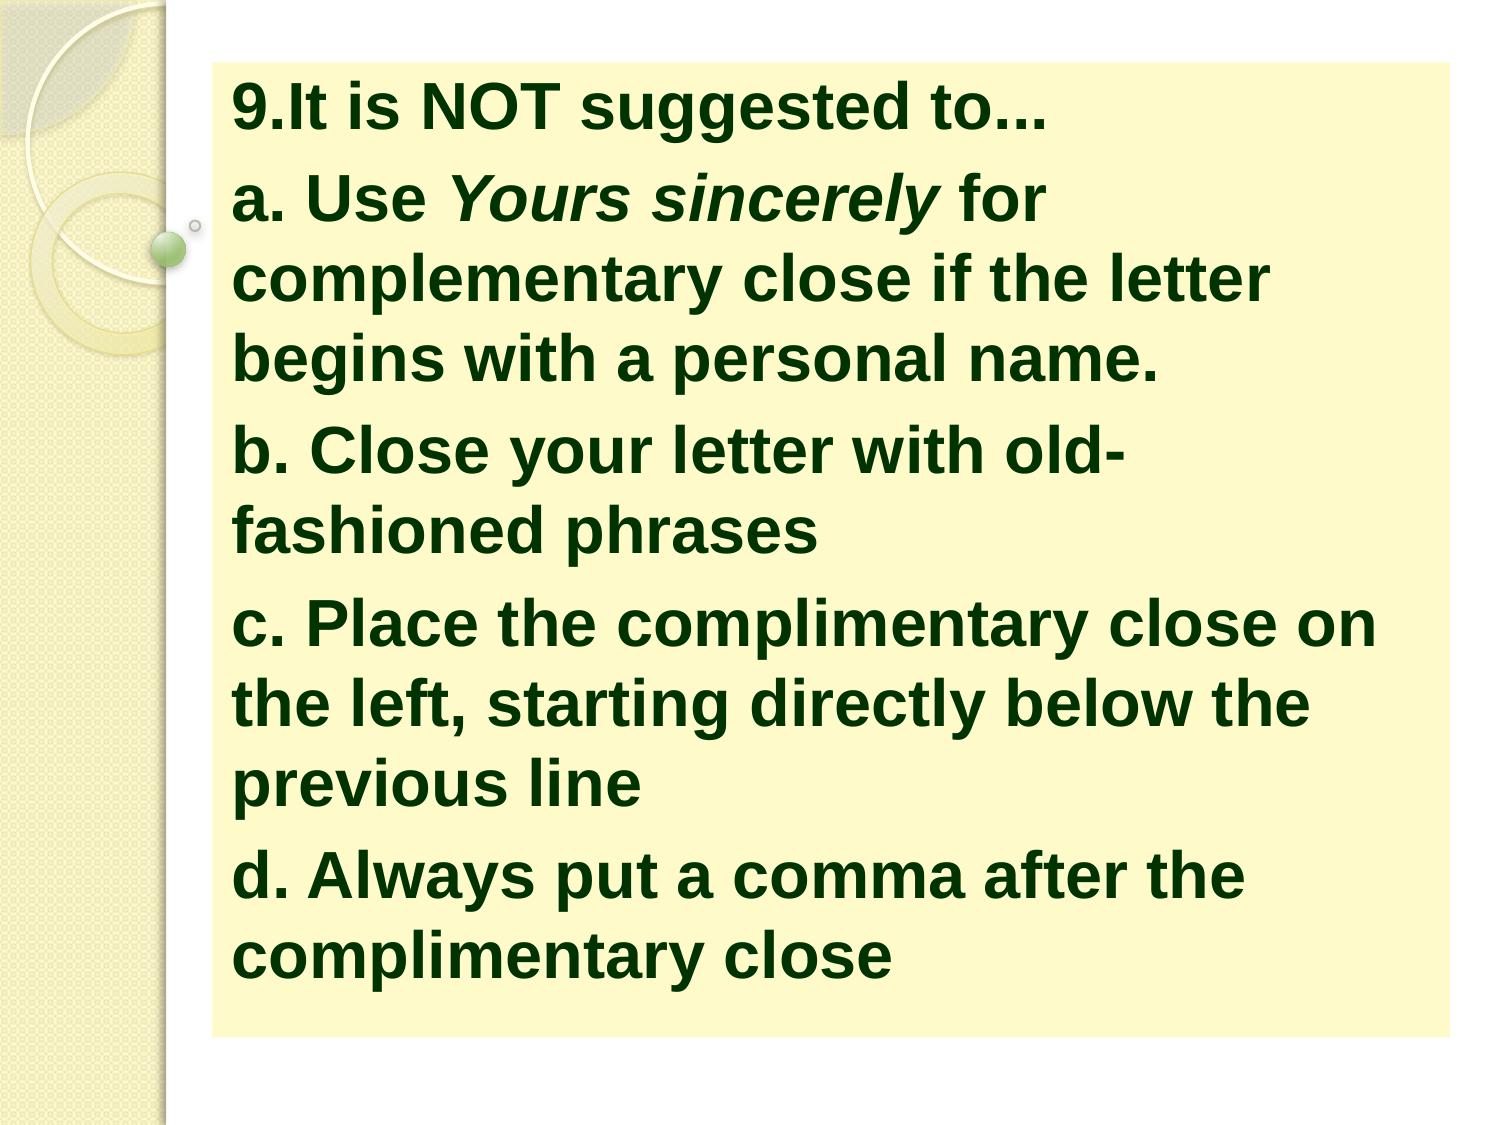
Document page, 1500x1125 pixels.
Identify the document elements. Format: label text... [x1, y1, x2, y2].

subtitle 9.It is NOT suggested to... a. Use Yours sincerely for complementary close if the letter begins with a personal name. b. Close your letter with old-fashioned phrases c. Place the complimentary close on the left, starting directly below the previous line d. Always put a comma after the complimentary close [212, 62, 1450, 1038]
